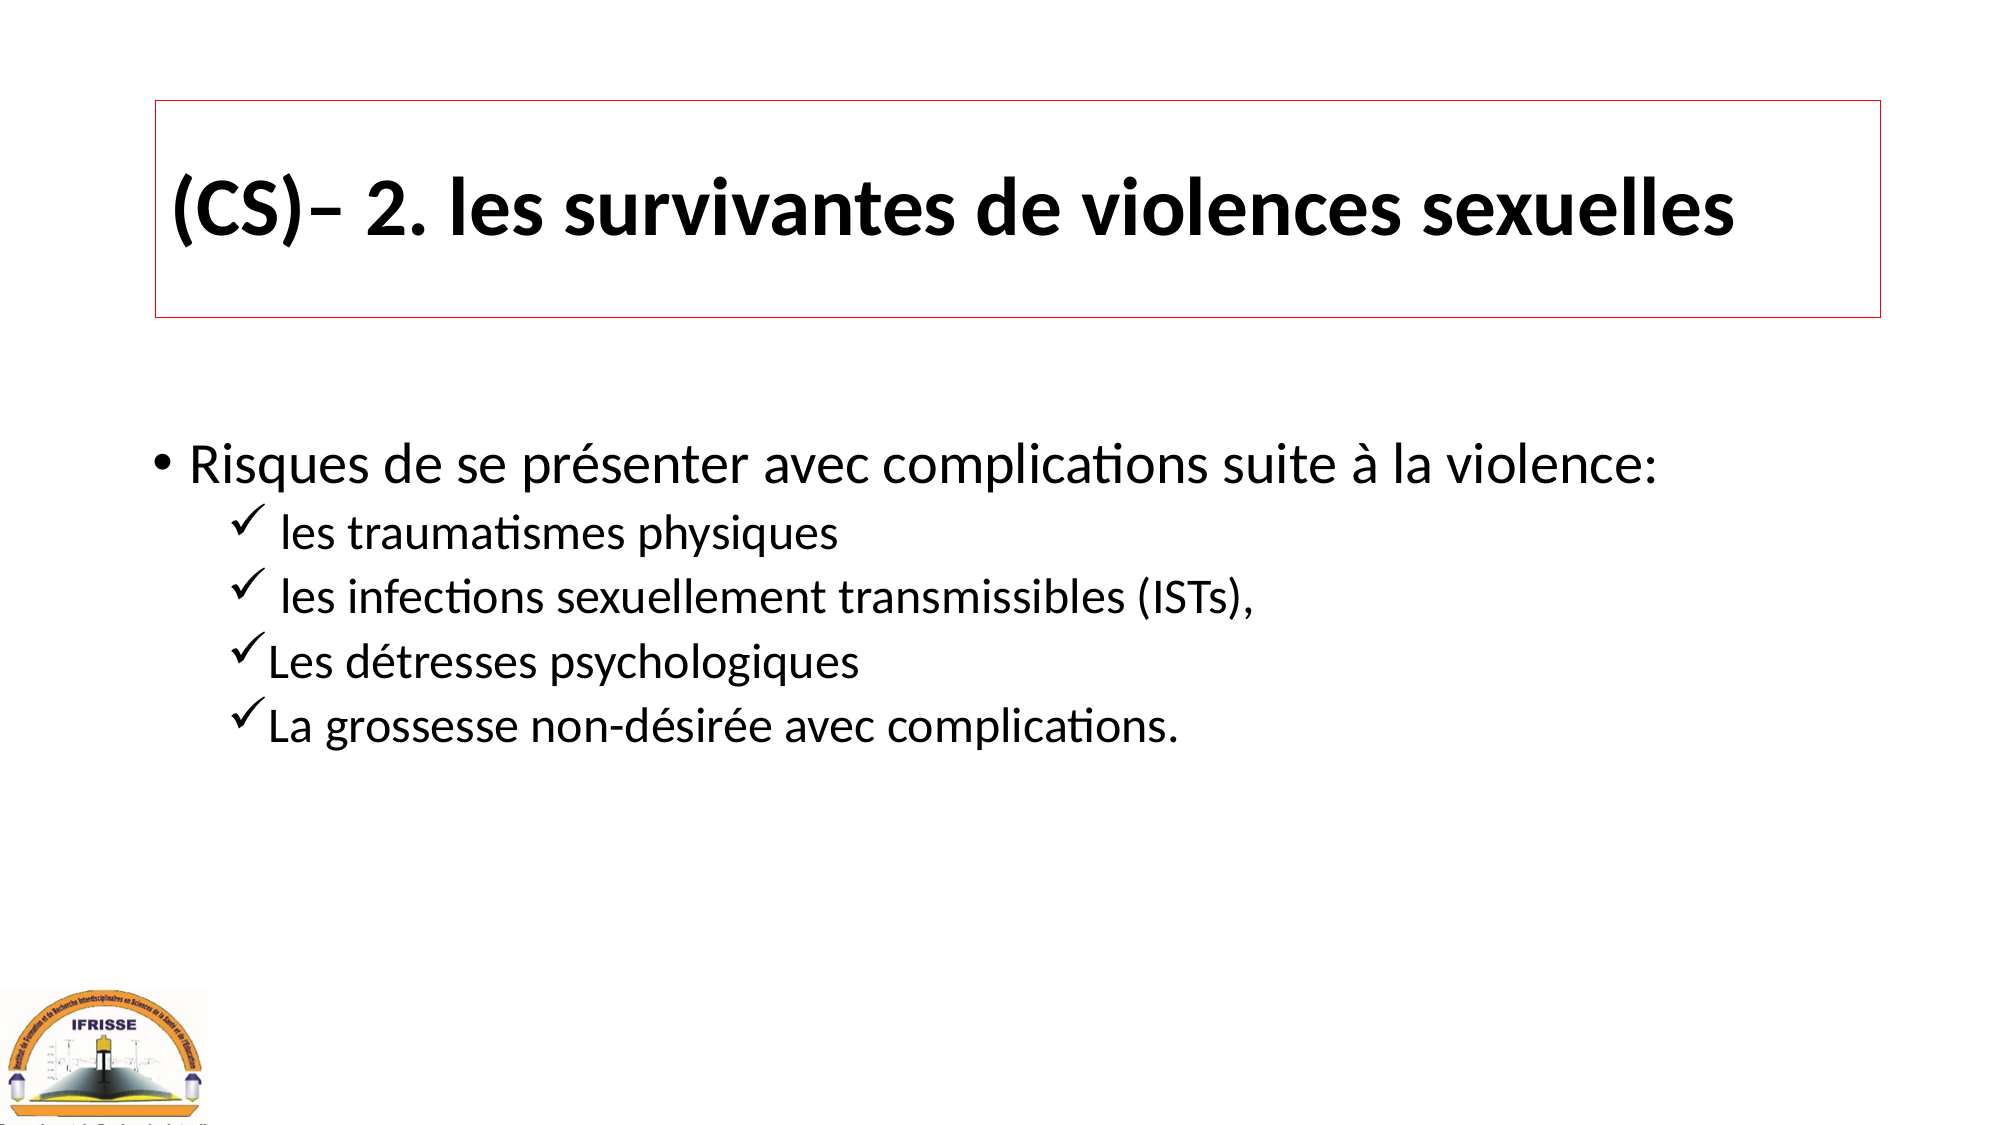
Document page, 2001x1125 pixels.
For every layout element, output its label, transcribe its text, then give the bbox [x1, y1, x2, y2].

picture [0, 988, 208, 1125]
title (CS)– 2. les survivantes de violences sexuelles [155, 100, 1881, 318]
list Risques de se présenter avec complications suite à la violence: les traumatismes physiques les infections sexuellement transmissibles (ISTs), Les détresses psychologiques La grossesse non-désirée avec complications. [137, 425, 1863, 909]
